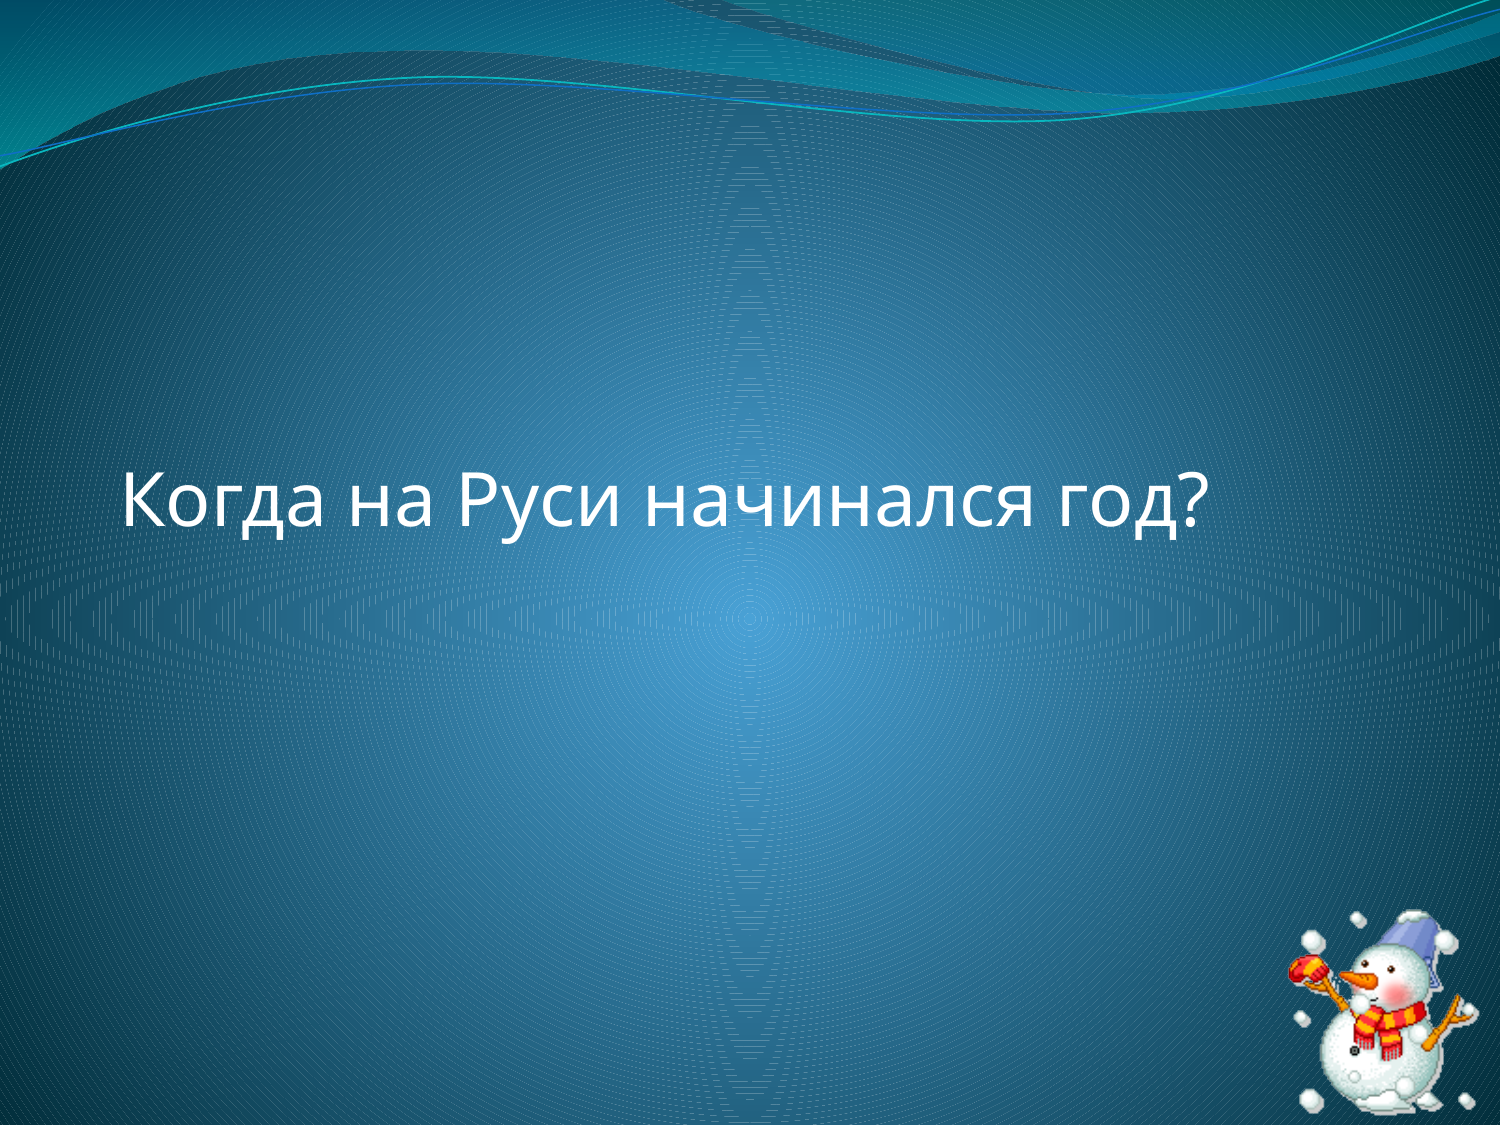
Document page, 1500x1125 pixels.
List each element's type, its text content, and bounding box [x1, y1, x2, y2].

list Когда на Руси начинался год? [112, 443, 1362, 692]
picture [1257, 882, 1500, 1125]
